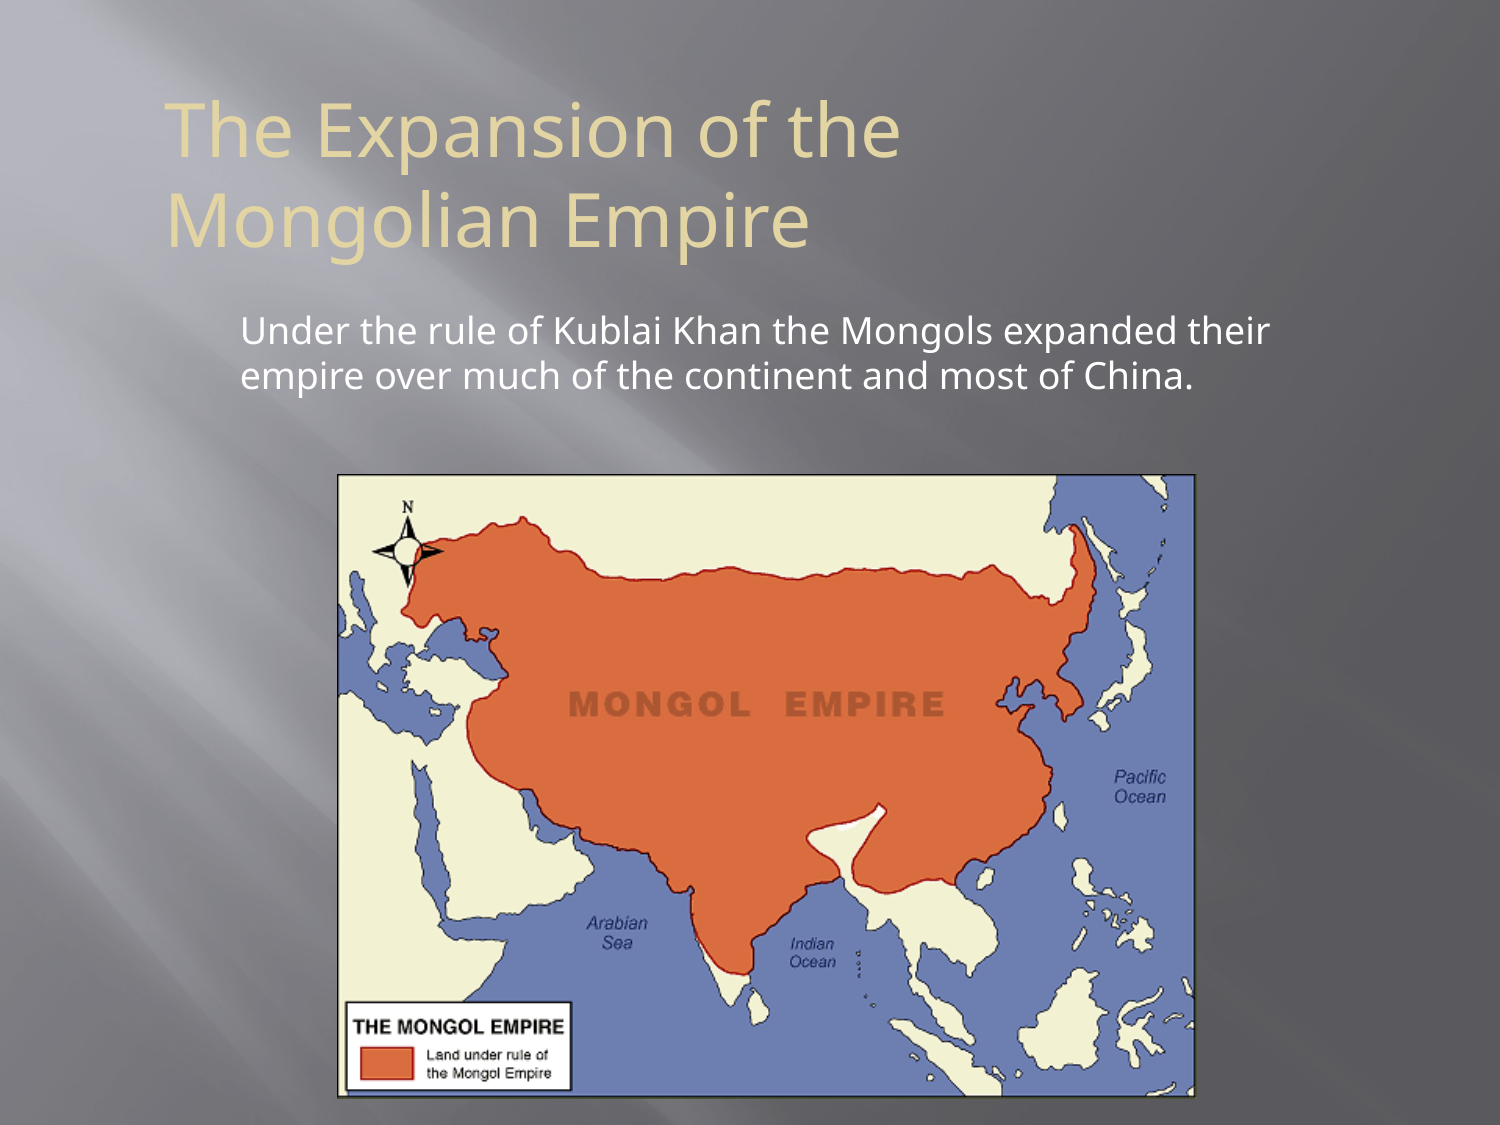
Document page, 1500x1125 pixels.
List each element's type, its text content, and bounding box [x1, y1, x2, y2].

picture [337, 474, 1198, 1099]
text_box The Expansion of the Mongolian Empire [149, 74, 1275, 270]
text_box Under the rule of Kublai Khan the Mongols expanded their empire over much of the continent and most of China. [224, 299, 1338, 405]
